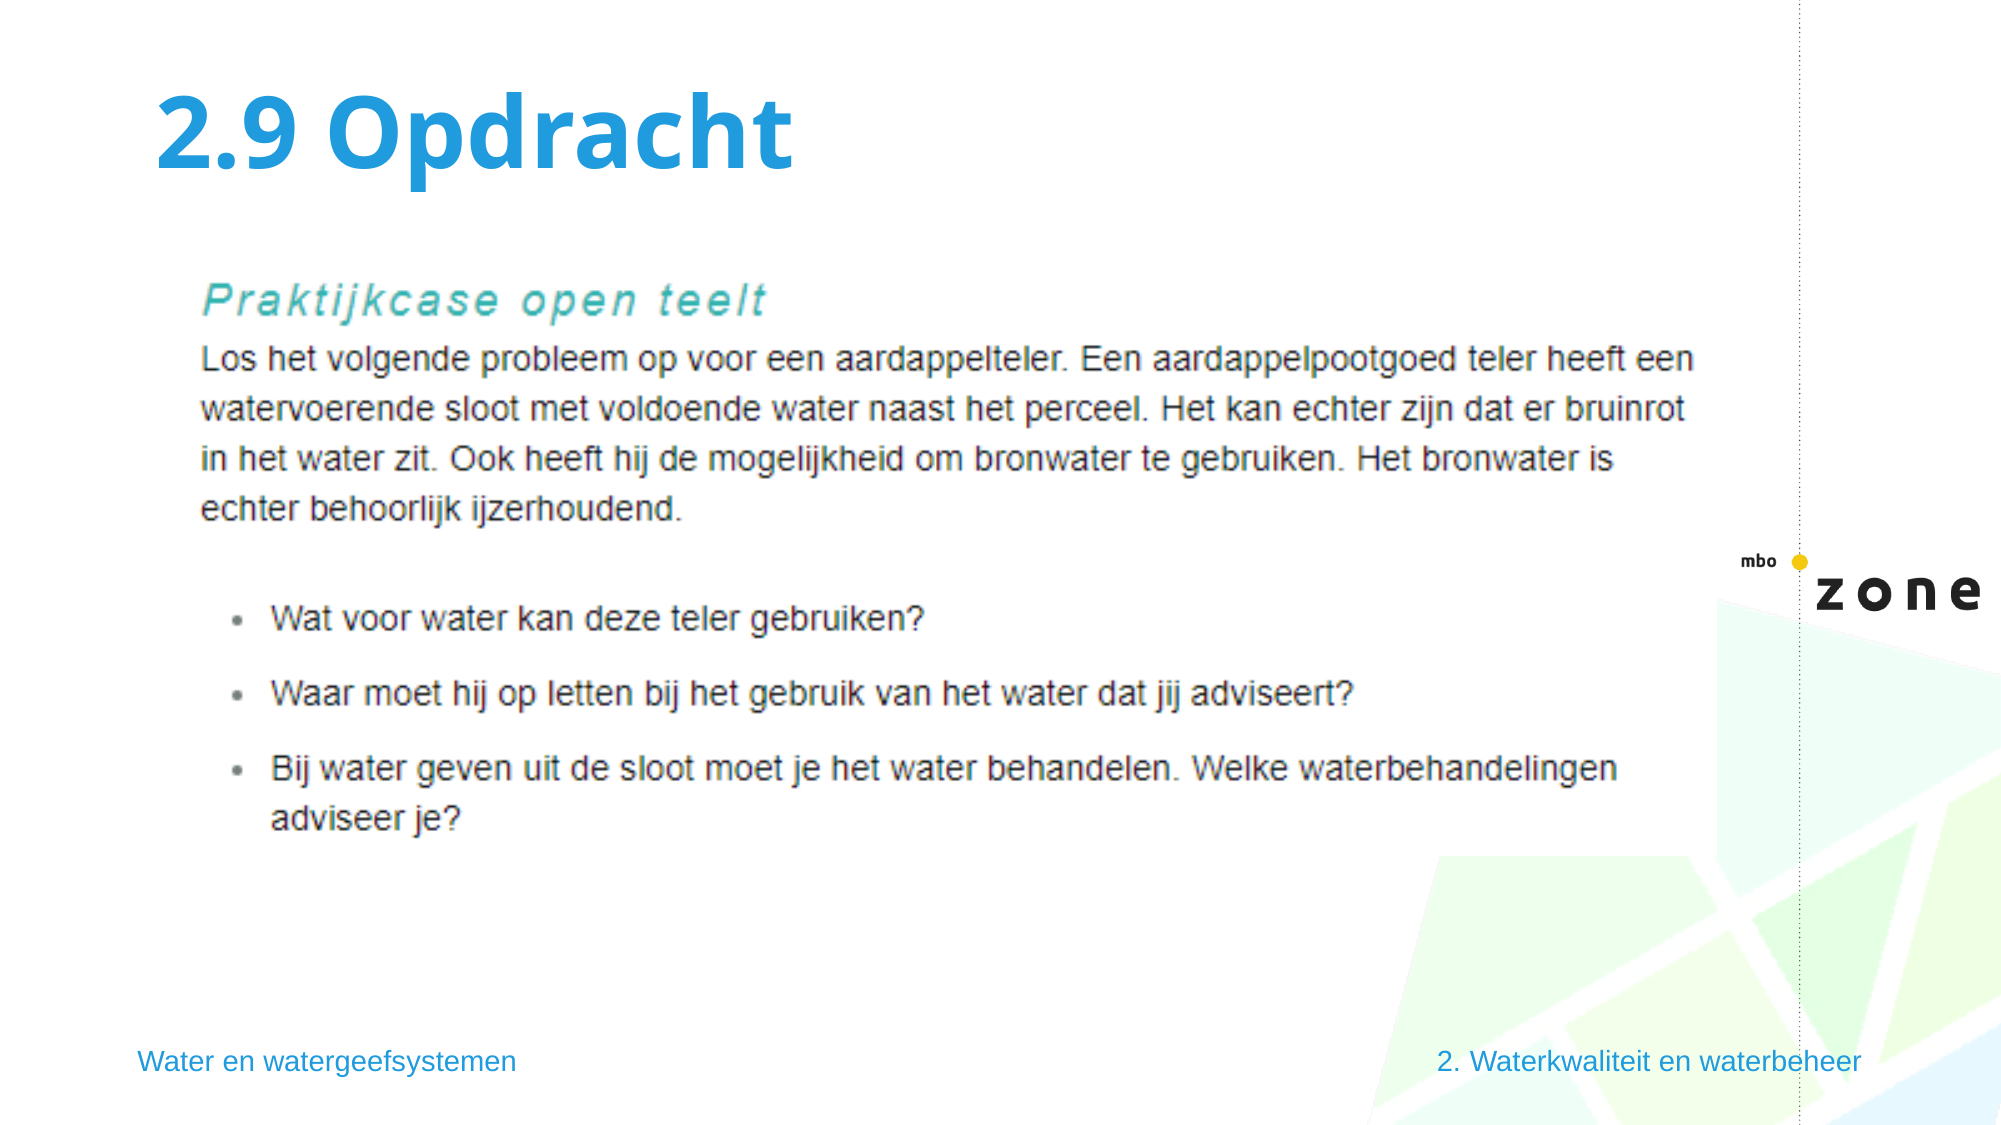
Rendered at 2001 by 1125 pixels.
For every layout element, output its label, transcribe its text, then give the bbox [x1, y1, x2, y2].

list 2. Waterkwaliteit en waterbeheer [1412, 1042, 1863, 1103]
title 2.9 Opdracht [155, 82, 1638, 260]
picture [183, 0, 2001, 1125]
list Water en watergeefsystemen [137, 1042, 639, 1103]
